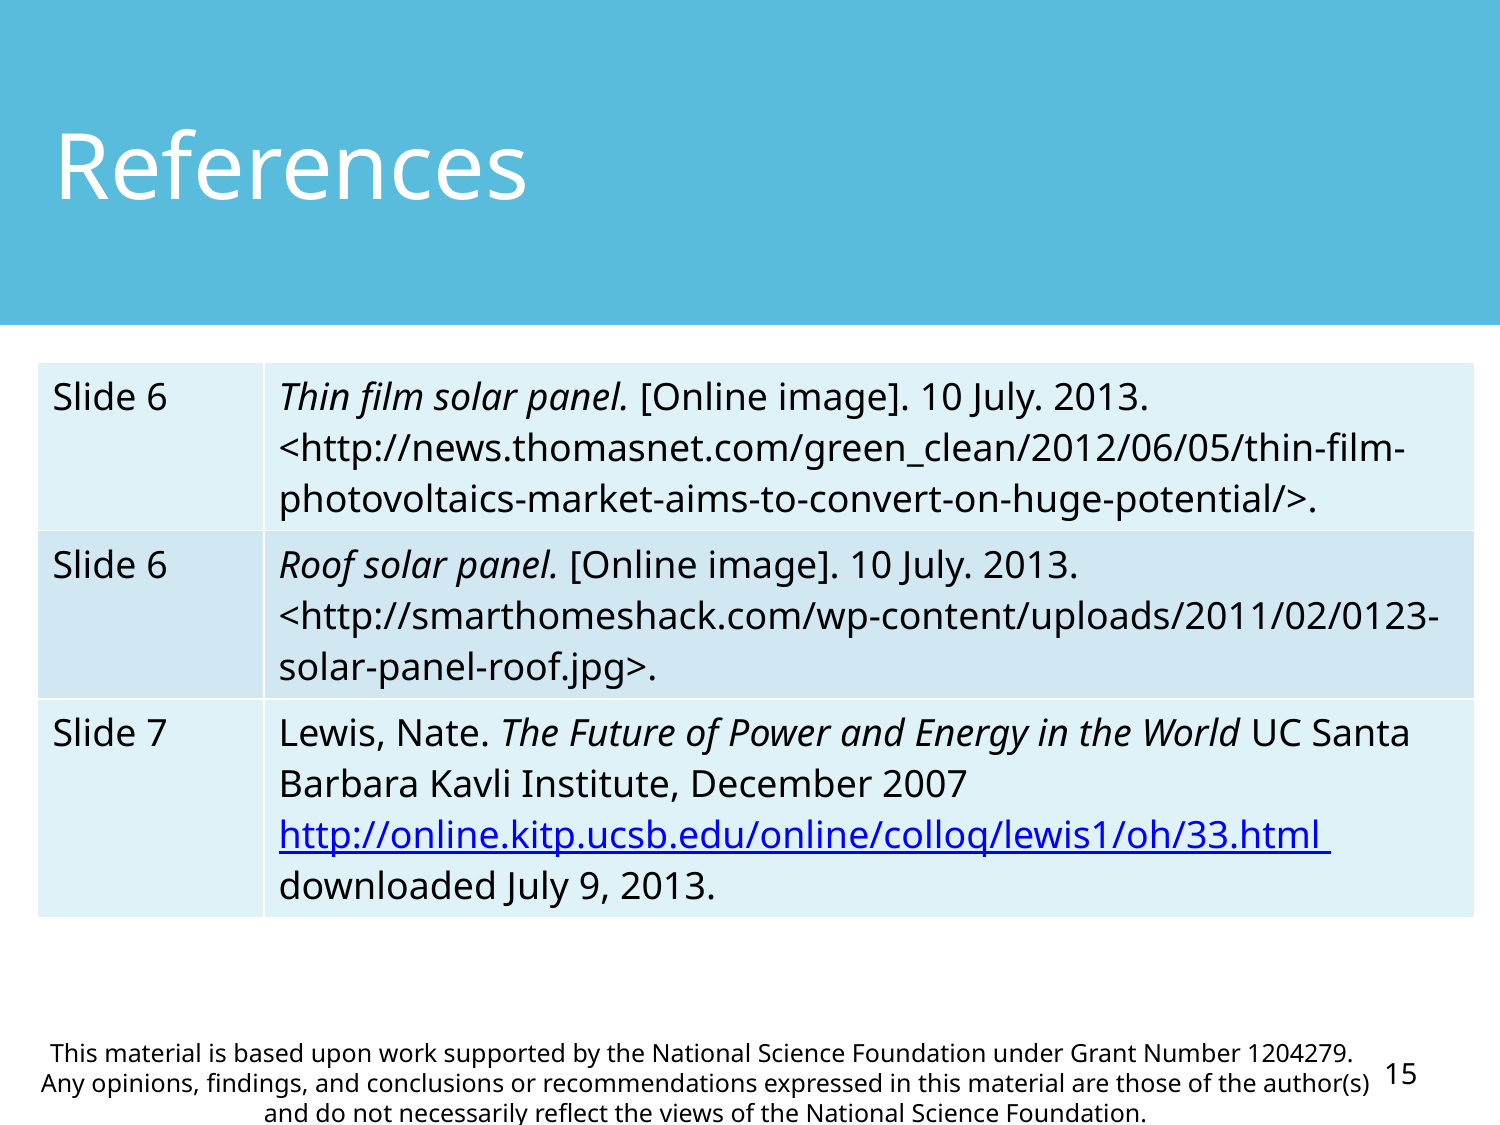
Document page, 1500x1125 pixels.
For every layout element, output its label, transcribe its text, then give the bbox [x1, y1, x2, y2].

table_cell Lewis, Nate. The Future of Power and Energy in the World UC Santa Barbara Kavli Institute, December 2007 http://online.kitp.ucsb.edu/online/colloq/lewis1/oh/33.html downloaded July 9, 2013. [265, 700, 1474, 917]
table_header Thin film solar panel. [Online image]. 10 July. 2013. <http://news.thomasnet.com/green_clean/2012/06/05/thin-film-photovoltaics-market-aims-to-convert-on-huge-potential/>. [265, 363, 1474, 530]
footer This material is based upon work supported by the National Science Foundation under Grant Number 1204279. Any opinions, findings, and conclusions or recommendations expressed in this material are those of the author(s) and do not necessarily reflect the views of the National Science Foundation. [24, 1052, 1388, 1113]
table_cell Slide 6 [38, 531, 263, 698]
text_box 15 [1369, 1040, 1445, 1100]
title References [0, 0, 1500, 325]
table_cell Slide 7 [38, 700, 263, 917]
table_cell Roof solar panel. [Online image]. 10 July. 2013. <http://smarthomeshack.com/wp-content/uploads/2011/02/0123-solar-panel-roof.jpg>. [265, 531, 1474, 698]
table_header Slide 6 [38, 363, 263, 530]
